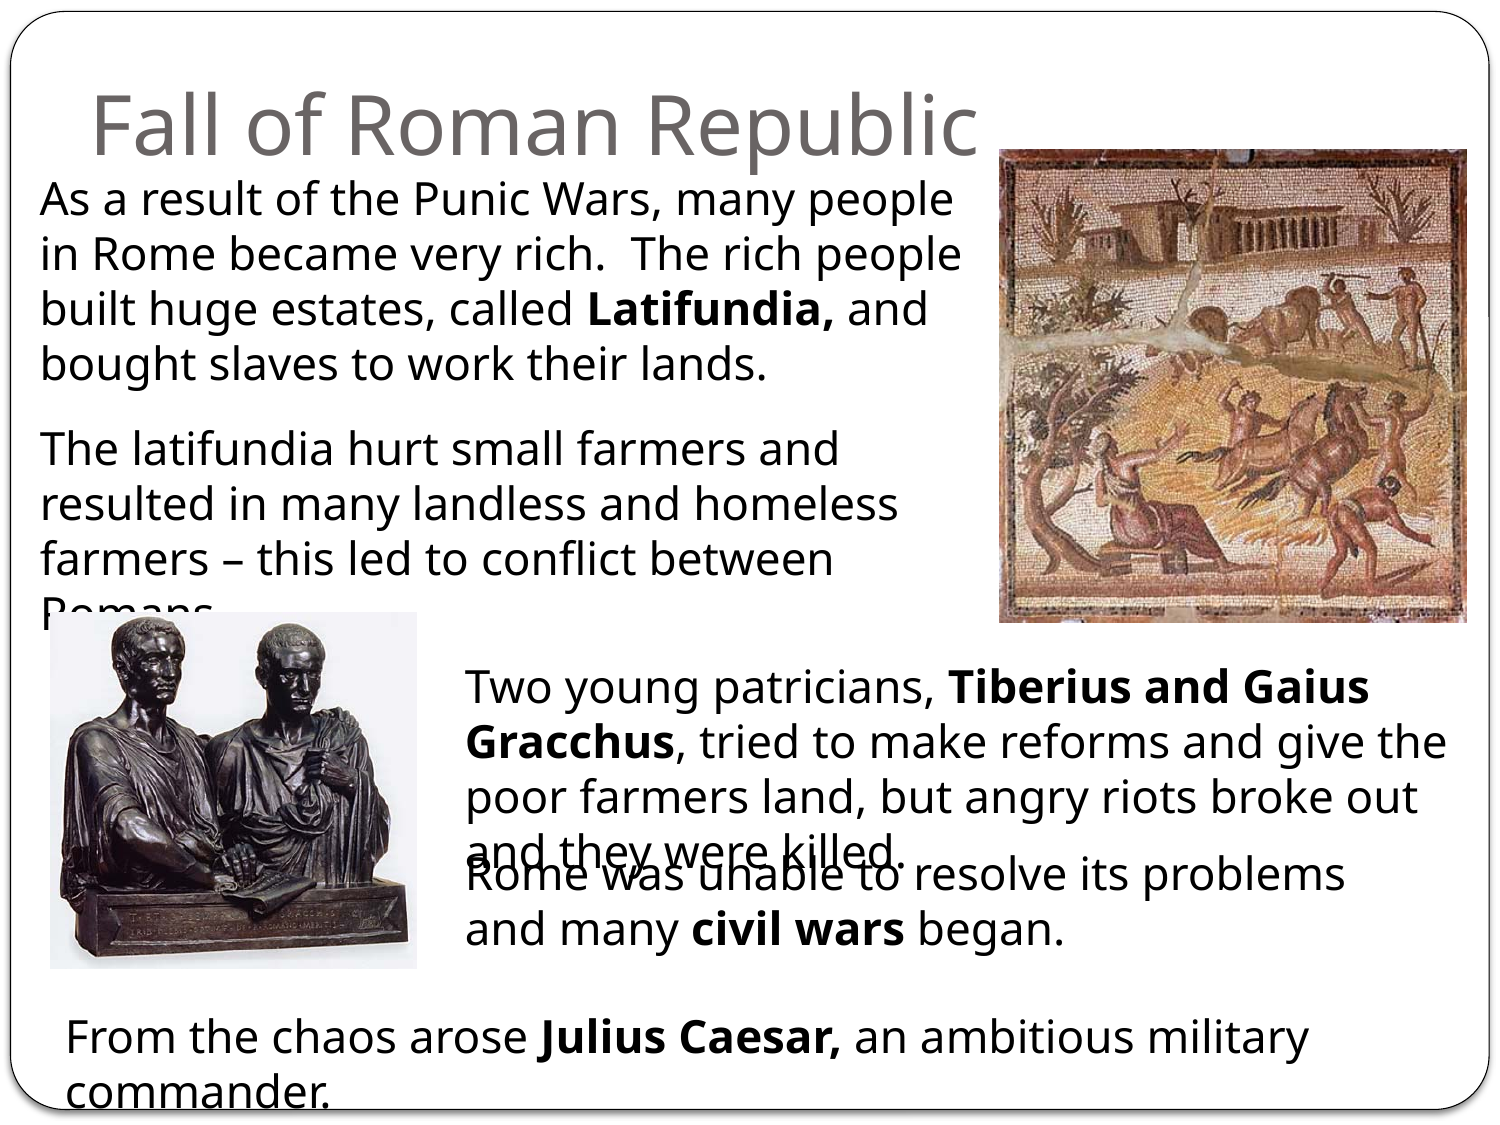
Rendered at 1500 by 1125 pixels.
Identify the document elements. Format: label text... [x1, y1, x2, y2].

title Fall of Roman Republic [75, 0, 1425, 162]
picture [49, 612, 417, 970]
text_box From the chaos arose Julius Caesar, an ambitious military commander. [49, 999, 1475, 1125]
text_box Rome was unable to resolve its problems and many civil wars began. [449, 837, 1438, 963]
text_box The latifundia hurt small farmers and resulted in many landless and homeless farmers – this led to conflict between Romans. [24, 412, 963, 648]
picture [999, 149, 1467, 623]
text_box Two young patricians, Tiberius and Gaius Gracchus, tried to make reforms and give the poor farmers land, but angry riots broke out and they were killed. [450, 649, 1475, 885]
text_box As a result of the Punic Wars, many people in Rome became very rich. The rich people built huge estates, called Latifundia, and bought slaves to work their lands. [24, 162, 993, 398]
